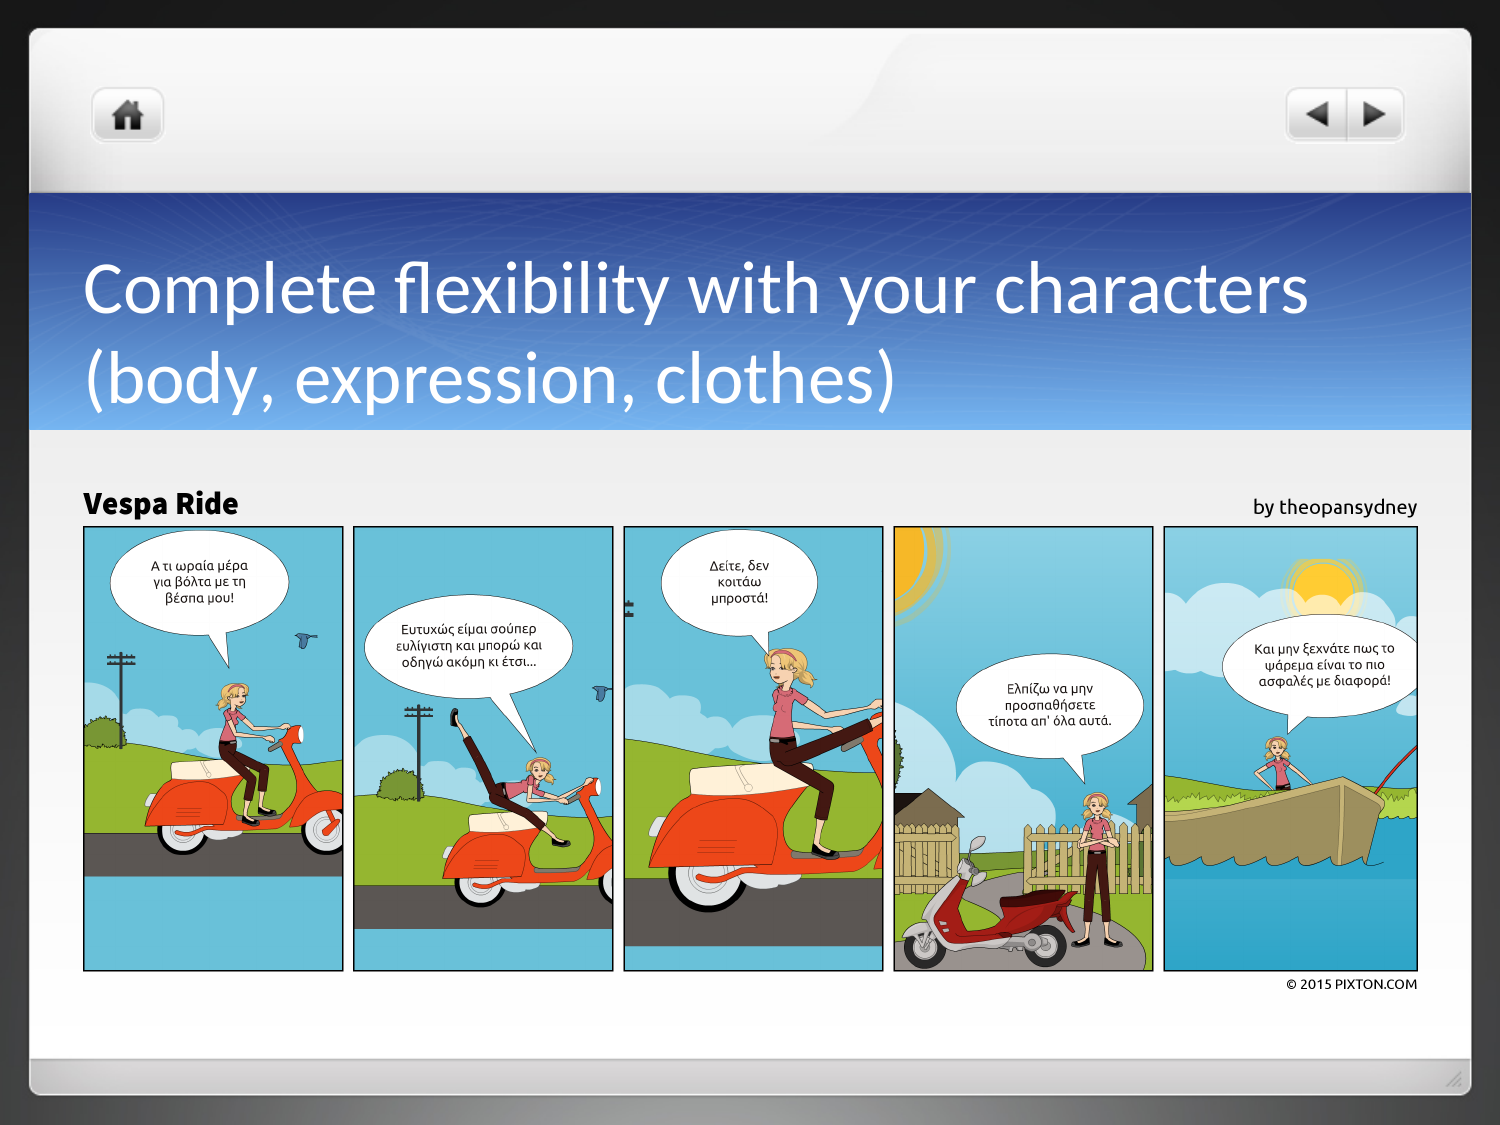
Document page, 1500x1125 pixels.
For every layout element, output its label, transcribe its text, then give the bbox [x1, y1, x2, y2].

picture [0, 0, 1500, 1125]
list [67, 483, 1432, 994]
title Complete flexibility with your characters (body, expression, clothes) [68, 238, 1432, 427]
